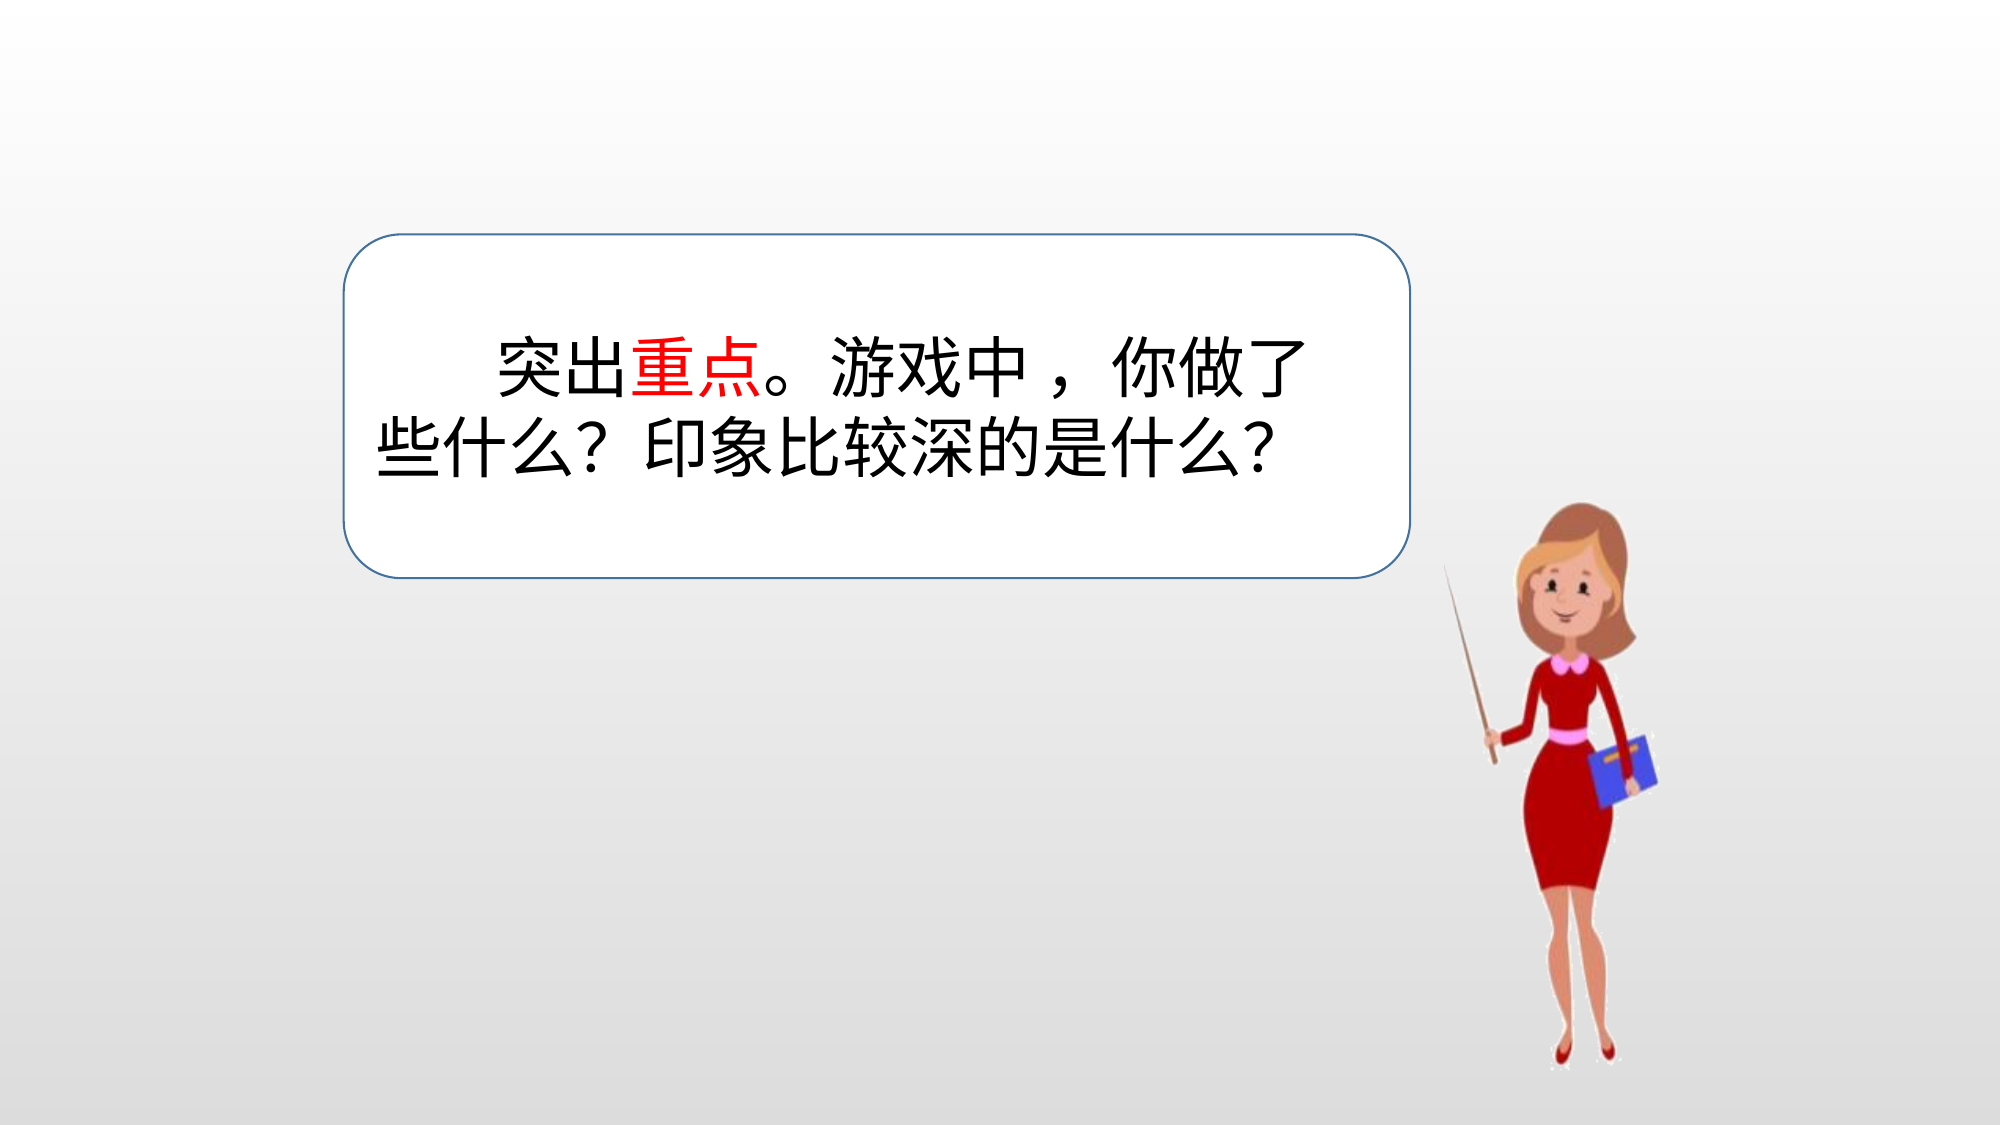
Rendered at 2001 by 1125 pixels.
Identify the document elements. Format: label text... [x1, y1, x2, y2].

text_box 突出重点。游戏中 ，你做了些什么？印象比较深的是什么？ [342, 233, 1412, 580]
picture [1433, 468, 1680, 1080]
